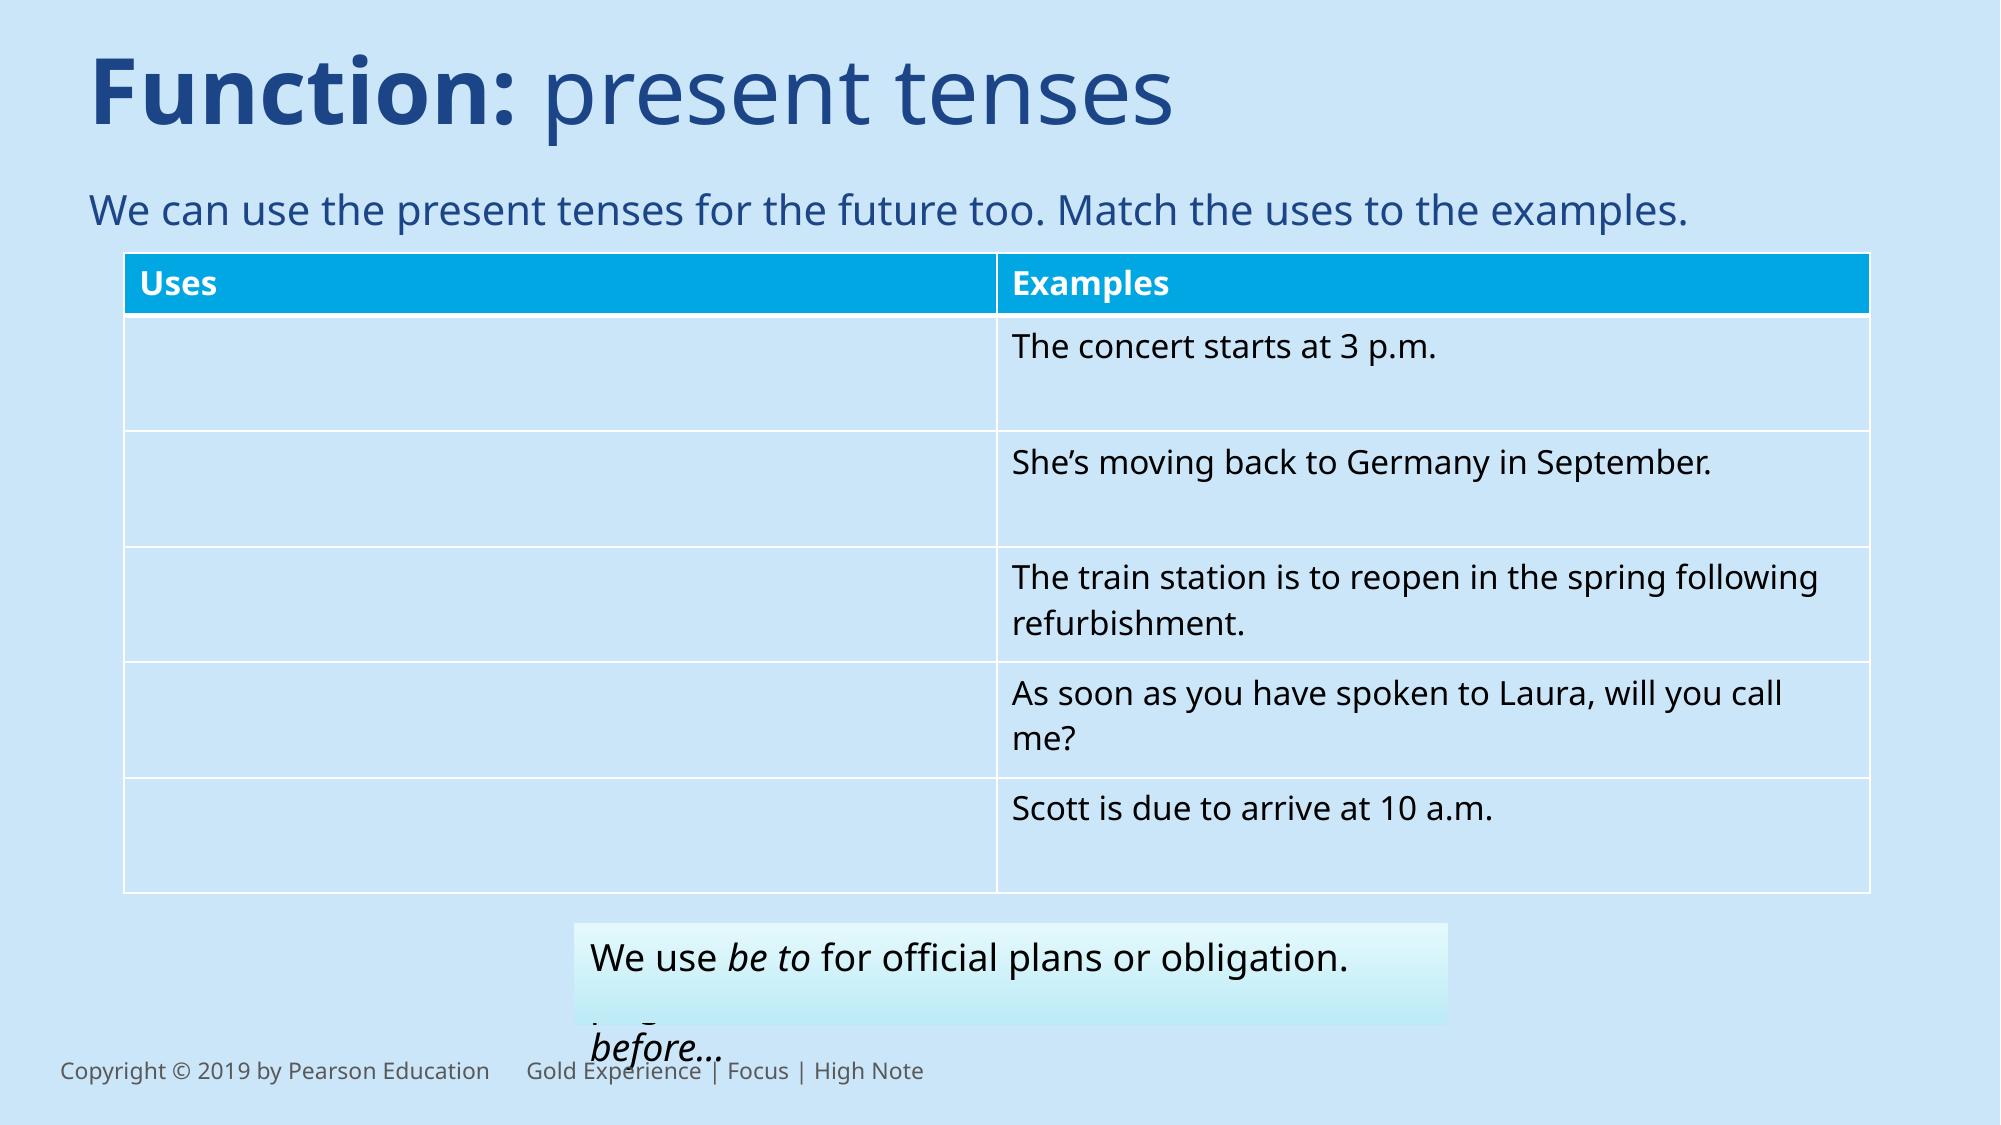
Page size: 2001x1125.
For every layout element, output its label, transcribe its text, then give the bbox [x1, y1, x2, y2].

table_cell As soon as you have spoken to Laura, will you call me? [998, 663, 1869, 777]
table_header Uses [125, 254, 996, 313]
table_cell [125, 663, 996, 777]
text_box Function: present tenses [73, 37, 1716, 171]
text_box We use be to for official plans or obligation. [574, 926, 1448, 1023]
table_cell The train station is to reopen in the spring following refurbishment. [998, 548, 1869, 661]
table_cell Scott is due to arrive at 10 a.m. [998, 779, 1869, 892]
table_cell [125, 779, 996, 892]
table_cell [125, 548, 996, 661]
table_cell The concert starts at 3 p.m. [998, 318, 1869, 430]
table_cell [125, 432, 996, 546]
footer Copyright © 2019 by Pearson Education Gold Experience | Focus | High Note [45, 1040, 1084, 1101]
table_cell [125, 318, 996, 430]
table_header Examples [998, 254, 1869, 313]
table_cell She’s moving back to Germany in September. [998, 432, 1869, 546]
text_box We can use the present tenses for the future too. Match the uses to the examples. [73, 181, 1795, 249]
